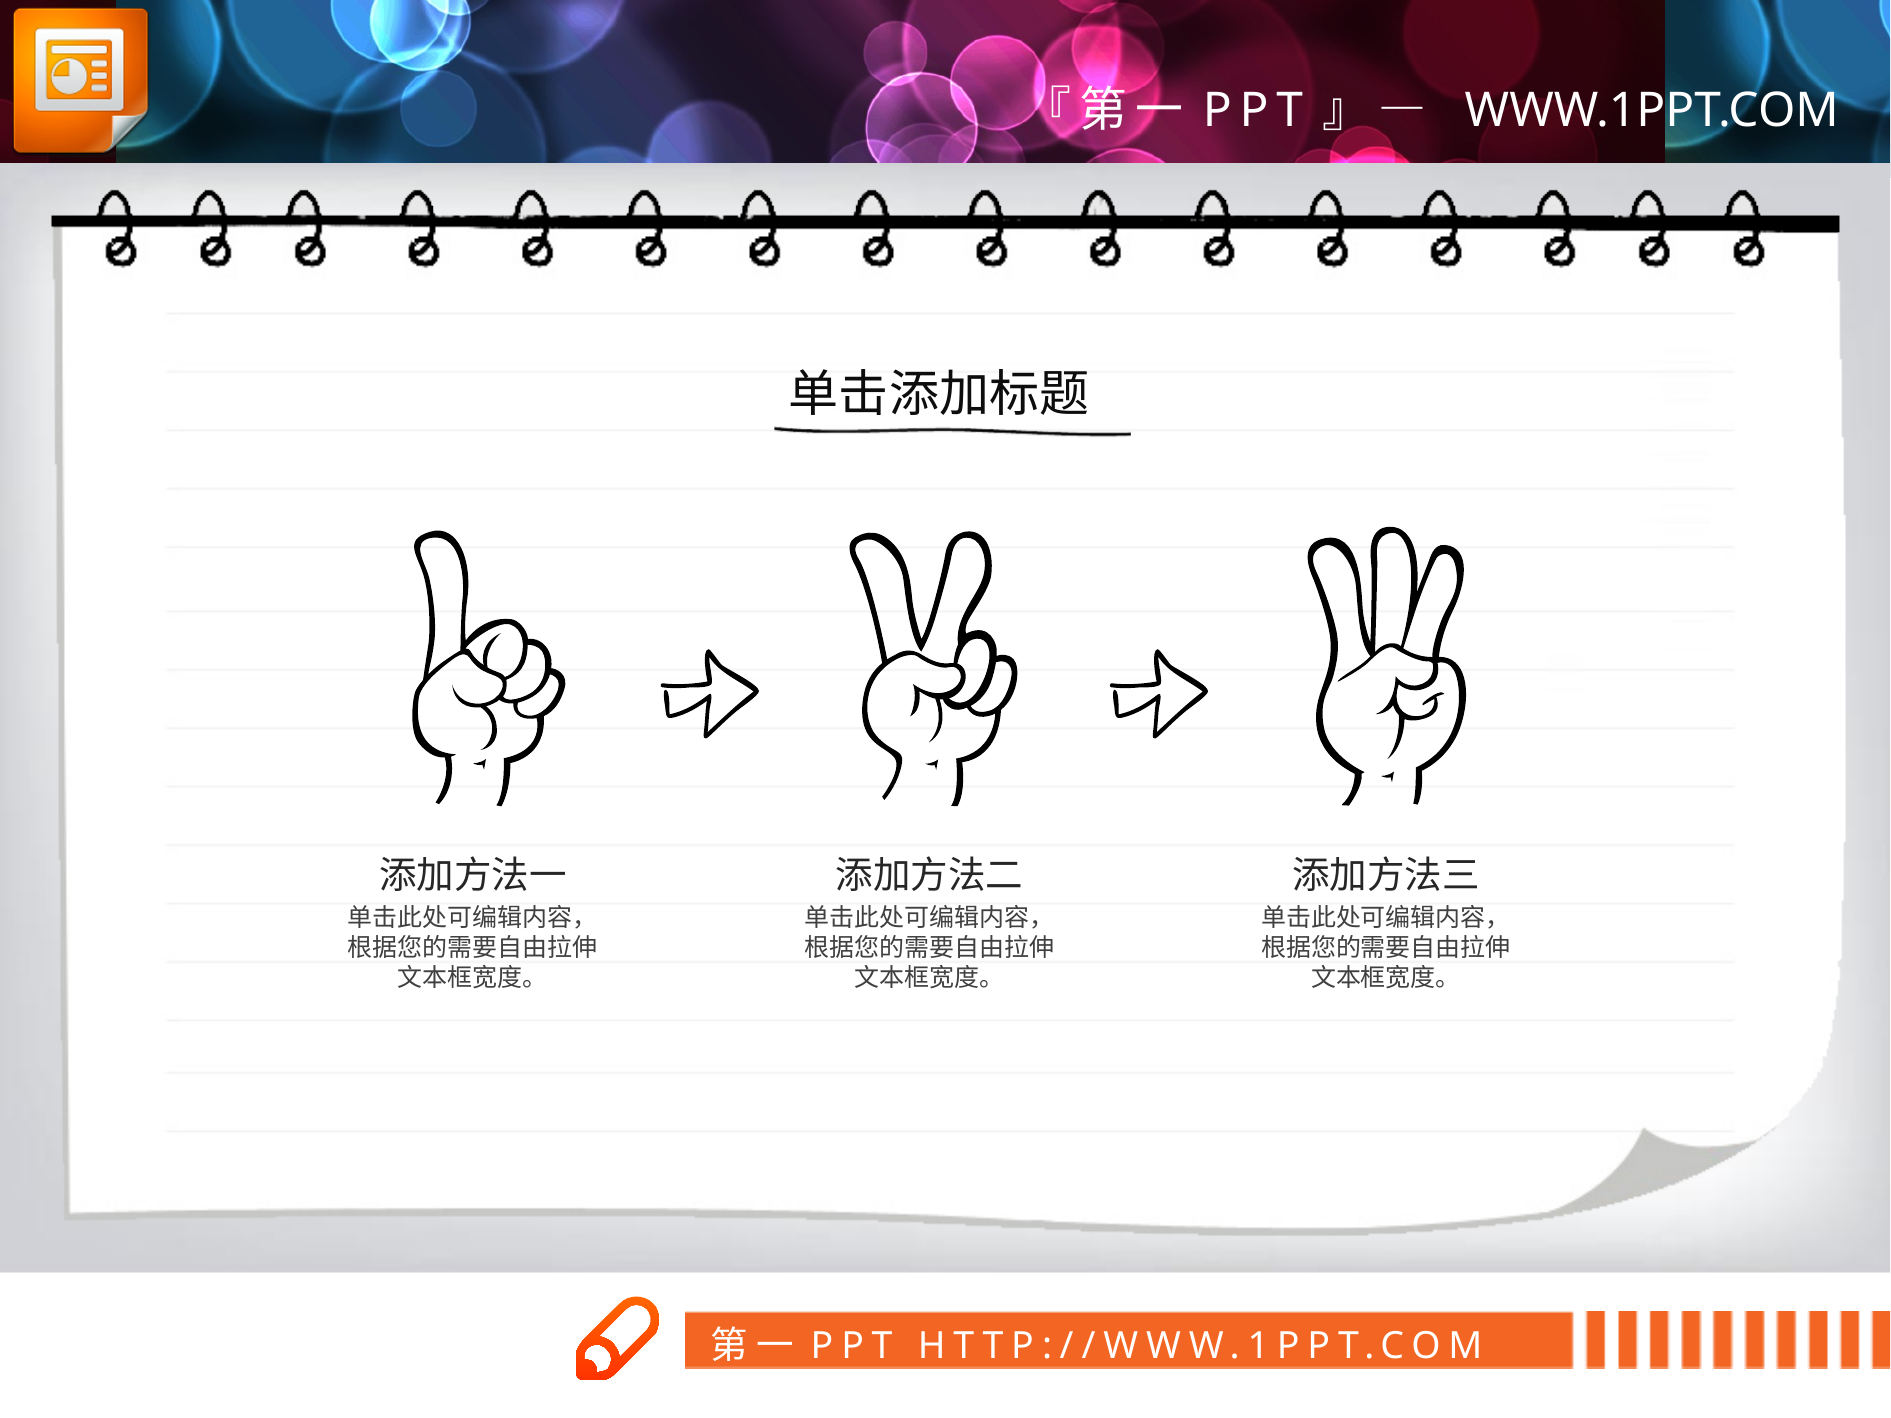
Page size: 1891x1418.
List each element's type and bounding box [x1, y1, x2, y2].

text_box [1109, 649, 1209, 739]
text_box [787, 843, 1072, 1000]
picture [685, 1311, 1891, 1369]
picture [0, 0, 1891, 1275]
text_box [1298, 526, 1473, 806]
text_box [330, 843, 616, 1000]
text_box [1243, 843, 1529, 1000]
text_box [774, 353, 1131, 449]
text_box [401, 522, 570, 807]
text_box [845, 525, 1021, 807]
text_box [660, 649, 759, 739]
